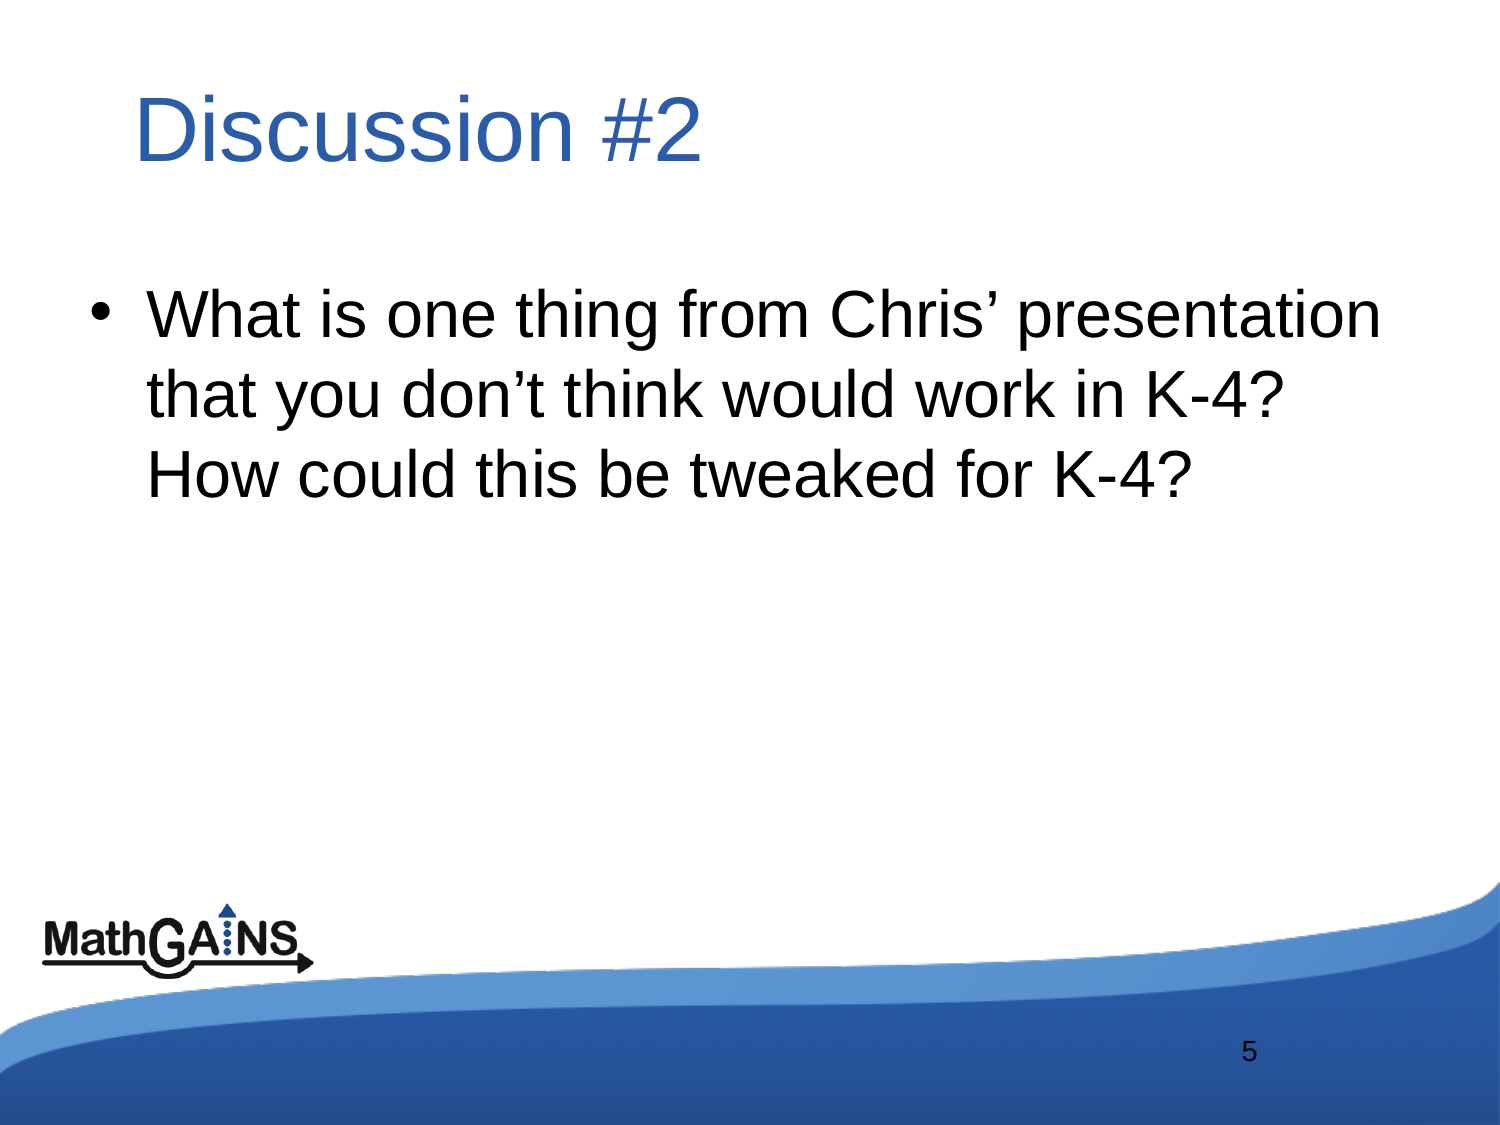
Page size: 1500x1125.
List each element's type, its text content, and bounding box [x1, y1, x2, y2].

list What is one thing from Chris’ presentation that you don’t think would work in K-4? How could this be tweaked for K-4? [74, 261, 1426, 538]
picture [0, 878, 1500, 1125]
title Discussion #2 [124, 11, 776, 238]
slide_number 5 [1223, 1023, 1277, 1075]
